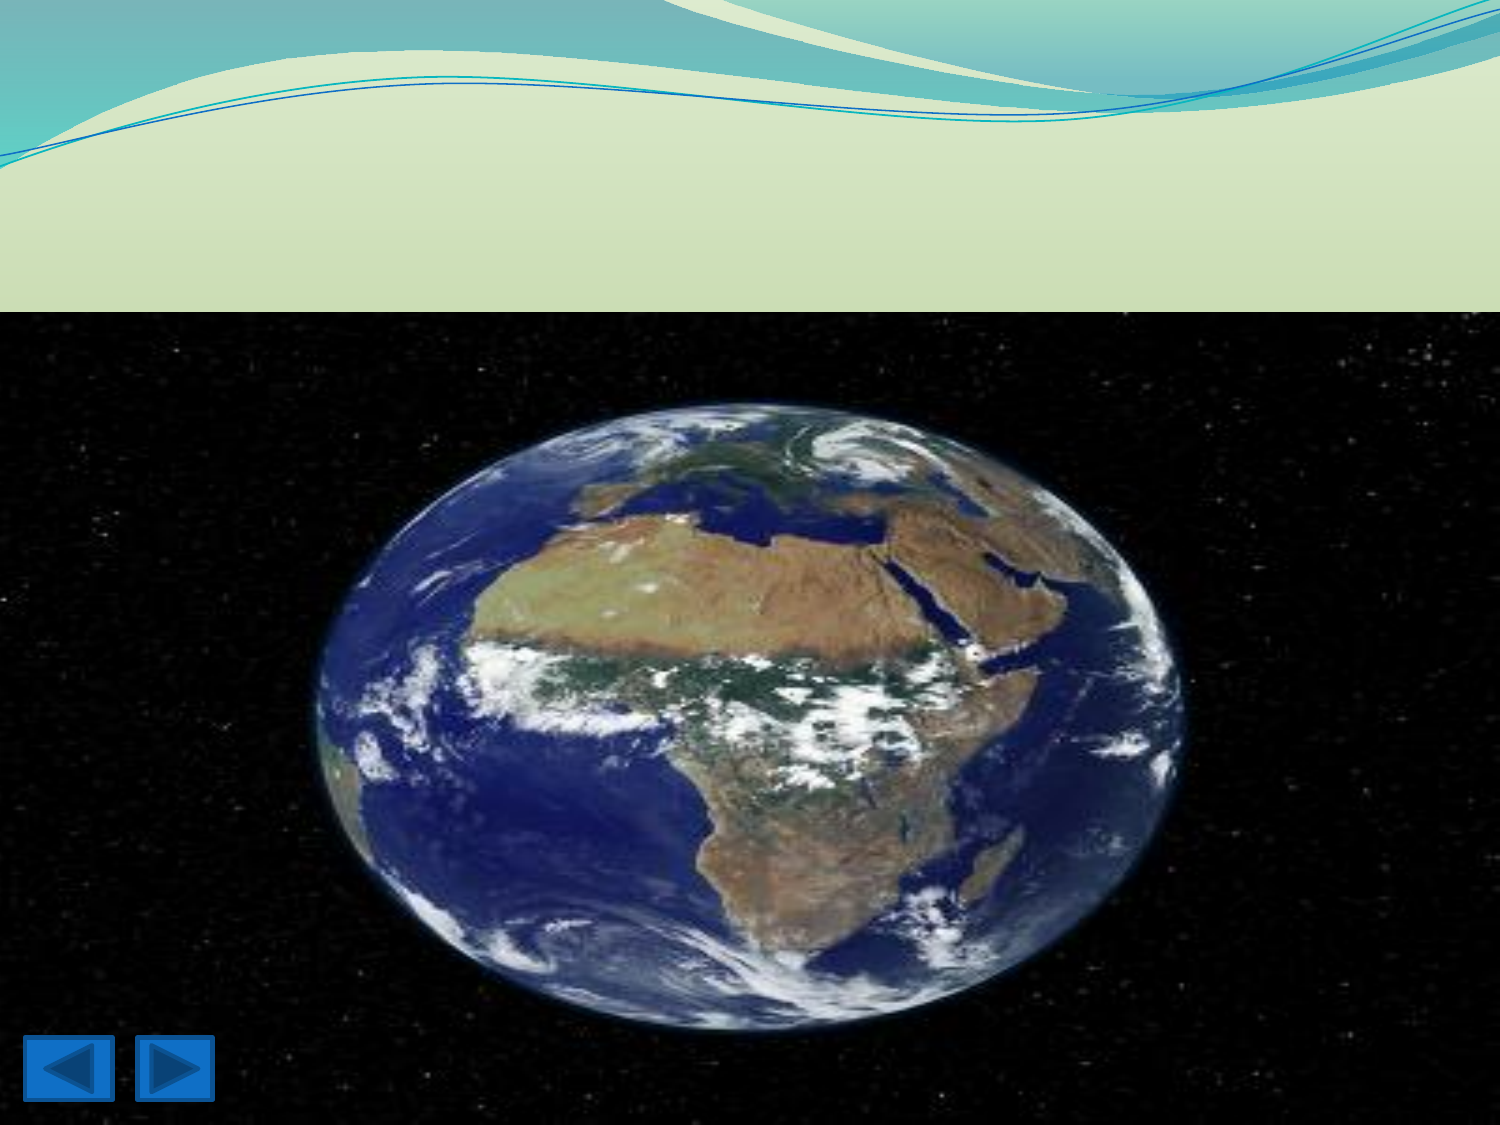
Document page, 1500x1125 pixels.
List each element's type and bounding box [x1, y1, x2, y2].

list [0, 312, 1500, 1125]
